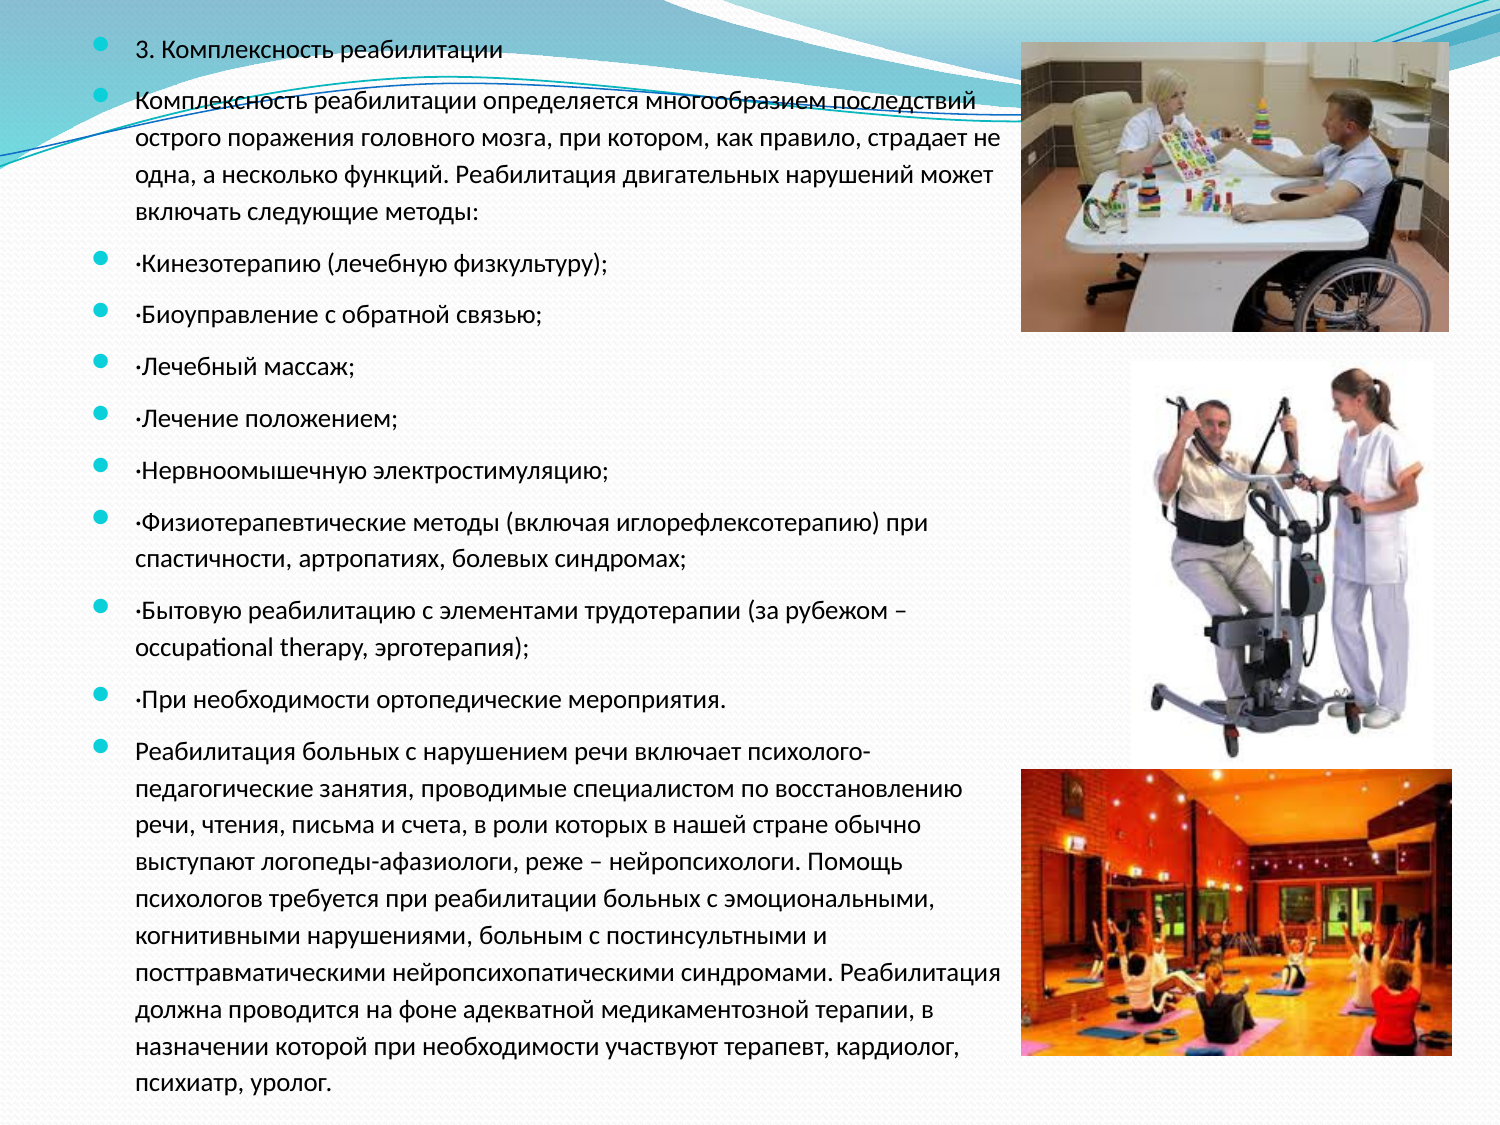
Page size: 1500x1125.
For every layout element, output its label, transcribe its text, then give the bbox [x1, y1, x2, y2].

picture [1021, 361, 1452, 1056]
picture [1021, 42, 1449, 333]
list 3. Комплексность реабилитации Комплексность реабилитации определяется многообразием последствий острого поражения головного мозга, при котором, как правило, страдает не одна, а несколько функций. Реабилитация двигательных нарушений может включать следующие методы: ·Кинезотерапию (лечебную физкультуру); ·Биоуправление с обратной связью; ·Лечебный массаж; ·Лечение положением; ·Нервноомышечную электростимуляцию; ·Физиотерапевтические методы (включая иглорефлексотерапию) при спастичности, артропатиях, болевых синдромах; ·Бытовую реабилитацию с элементами трудотерапии (за рубежом – occupational therapy, эрготерапия); ·При необходимости ортопедические мероприятия. Реабилитация больных с нарушением речи включает психолого-педагогические занятия, проводимые специалистом по восстановлению речи, чтения, письма и счета, в роли которых в нашей стране обычно выступают логопеды-афазиологи, реже – нейропсихологи. Помощь психологов требуется при реабилитации больных с эмоциональными, когнитивными нарушениями, больным с постинсультными и посттравматическими нейропсихопатическими синдромами. Реабилитация должна проводится на фоне адекватной медикаментозной терапии, в назначении которой при необходимости участвуют терапевт, кардиолог, психиатр, уролог. [76, 19, 1022, 1106]
